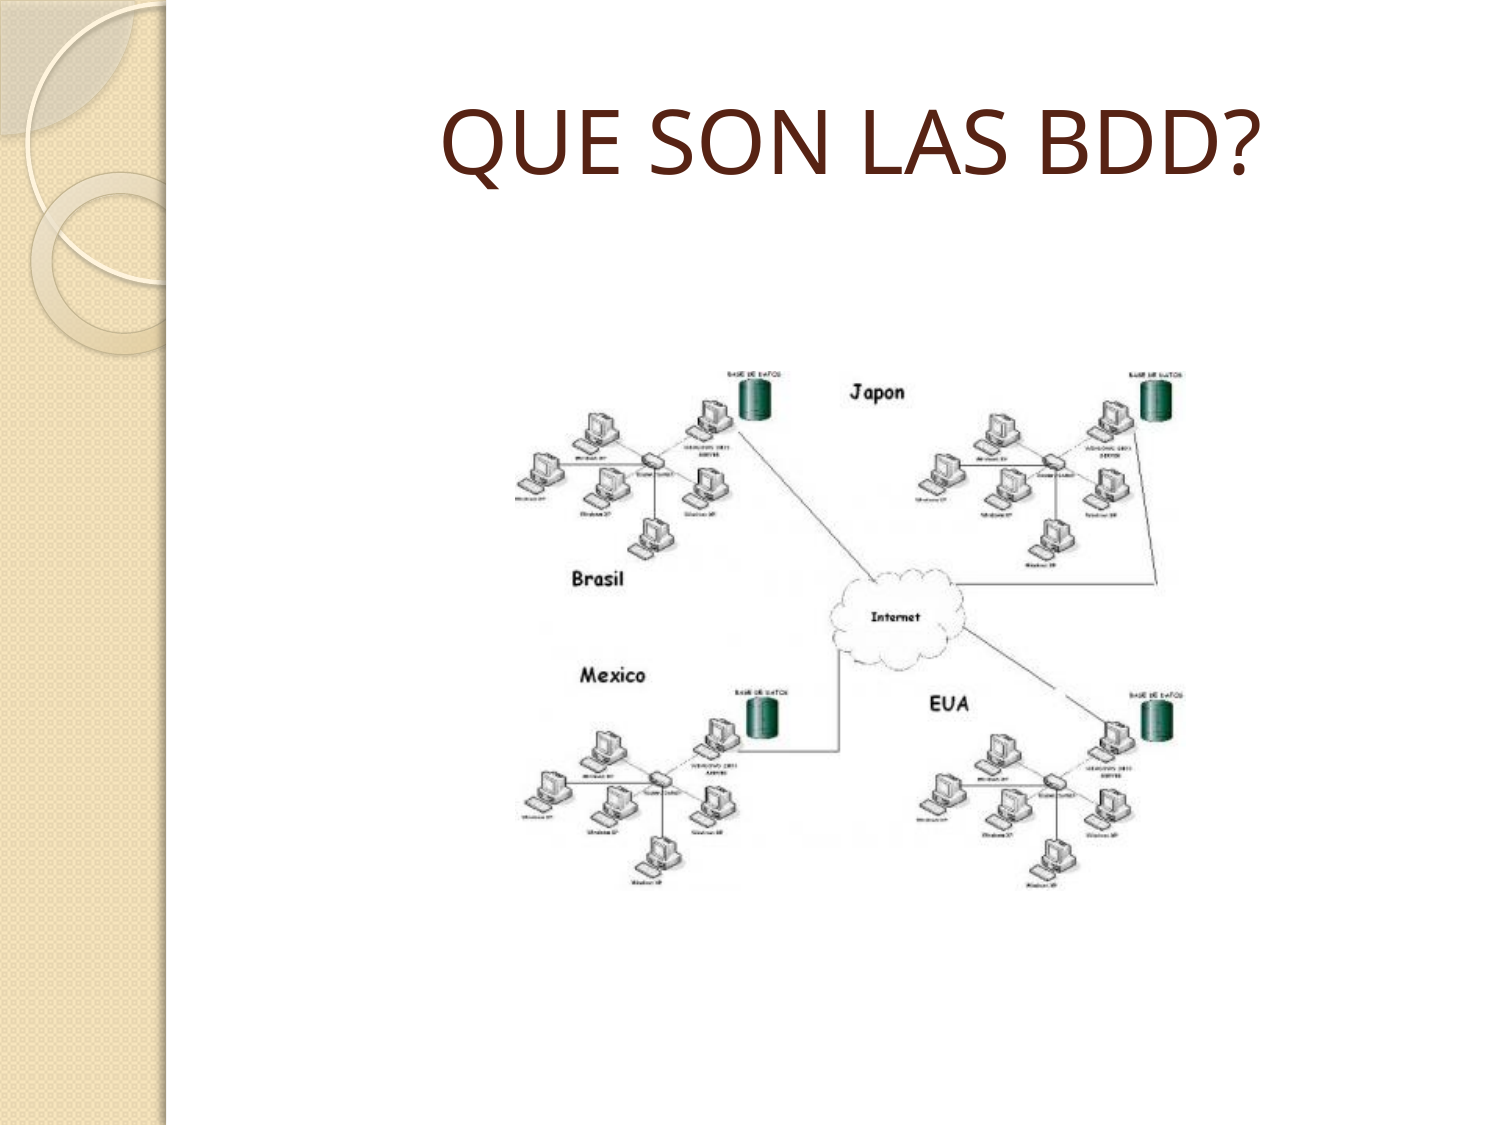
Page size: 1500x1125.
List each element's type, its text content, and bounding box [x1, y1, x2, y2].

title QUE SON LAS BDD? [235, 45, 1466, 233]
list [515, 371, 1186, 891]
